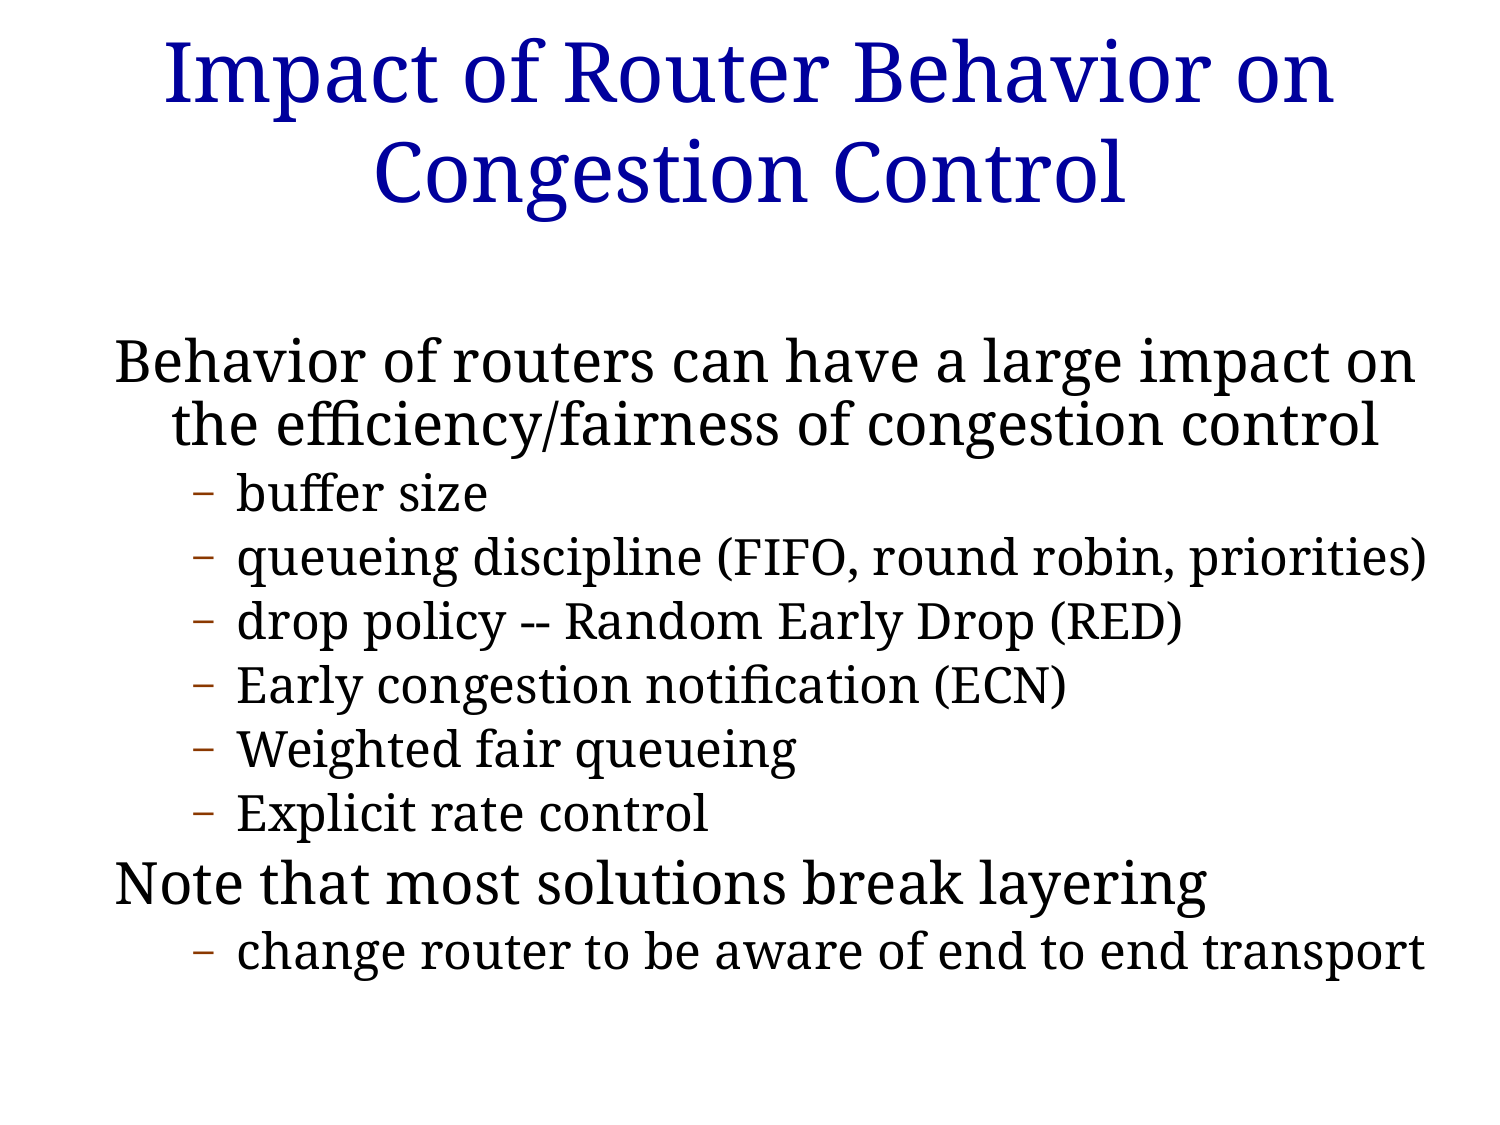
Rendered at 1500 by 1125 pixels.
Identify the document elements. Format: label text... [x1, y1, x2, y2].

title Impact of Router Behavior on Congestion Control [74, 47, 1426, 191]
list Behavior of routers can have a large impact on the efficiency/fairness of congestion control buffer size queueing discipline (FIFO, round robin, priorities) drop policy -- Random Early Drop (RED) Early congestion notification (ECN) Weighted fair queueing Explicit rate control Note that most solutions break layering change router to be aware of end to end transport [99, 324, 1457, 1001]
